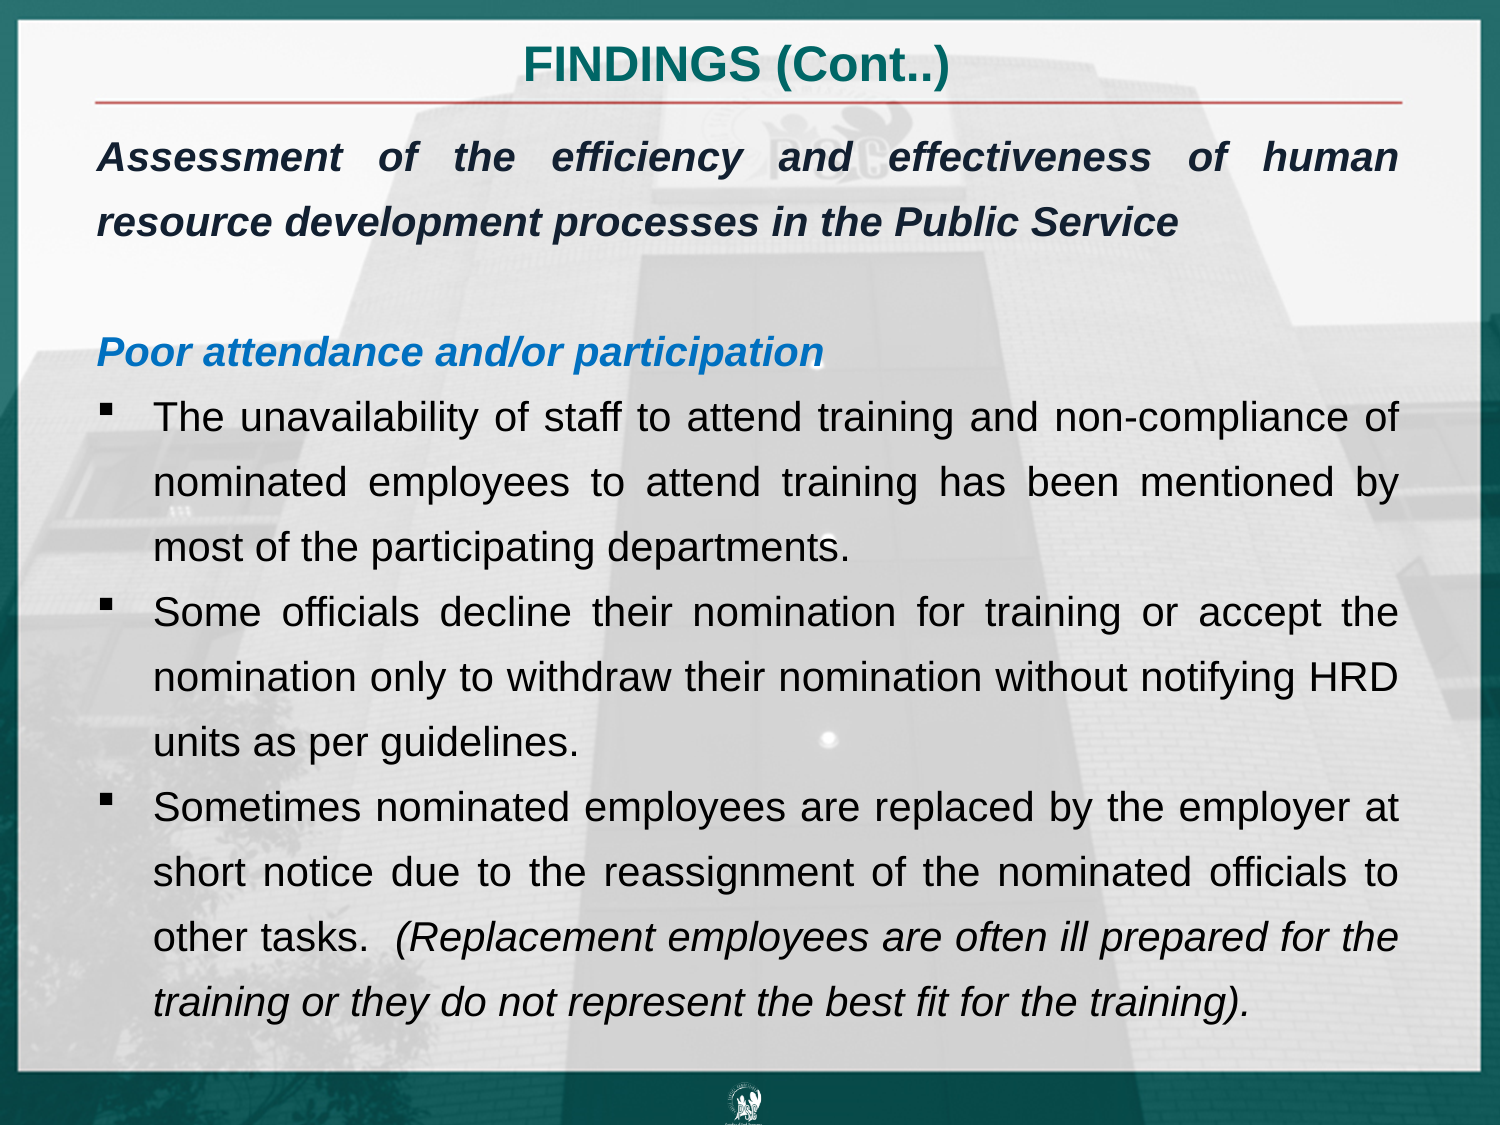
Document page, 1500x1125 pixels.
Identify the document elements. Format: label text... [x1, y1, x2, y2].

slide_number 15 [1080, 1012, 1431, 1073]
picture [0, 0, 1500, 1125]
text_box FINDINGS (Cont..) [88, 16, 1402, 101]
text_box Assessment of the efficiency and effectiveness of human resource development processes in the Public Service Poor attendance and/or participation The unavailability of staff to attend training and non-compliance of nominated employees to attend training has been mentioned by most of the participating departments. Some officials decline their nomination for training or accept the nomination only to withdraw their nomination without notifying HRD units as per guidelines. Sometimes nominated employees are replaced by the employer at short notice due to the reassignment of the nominated officials to other tasks. (Replacement employees are often ill prepared for the training or they do not represent the best fit for the training). [72, 106, 1415, 1082]
